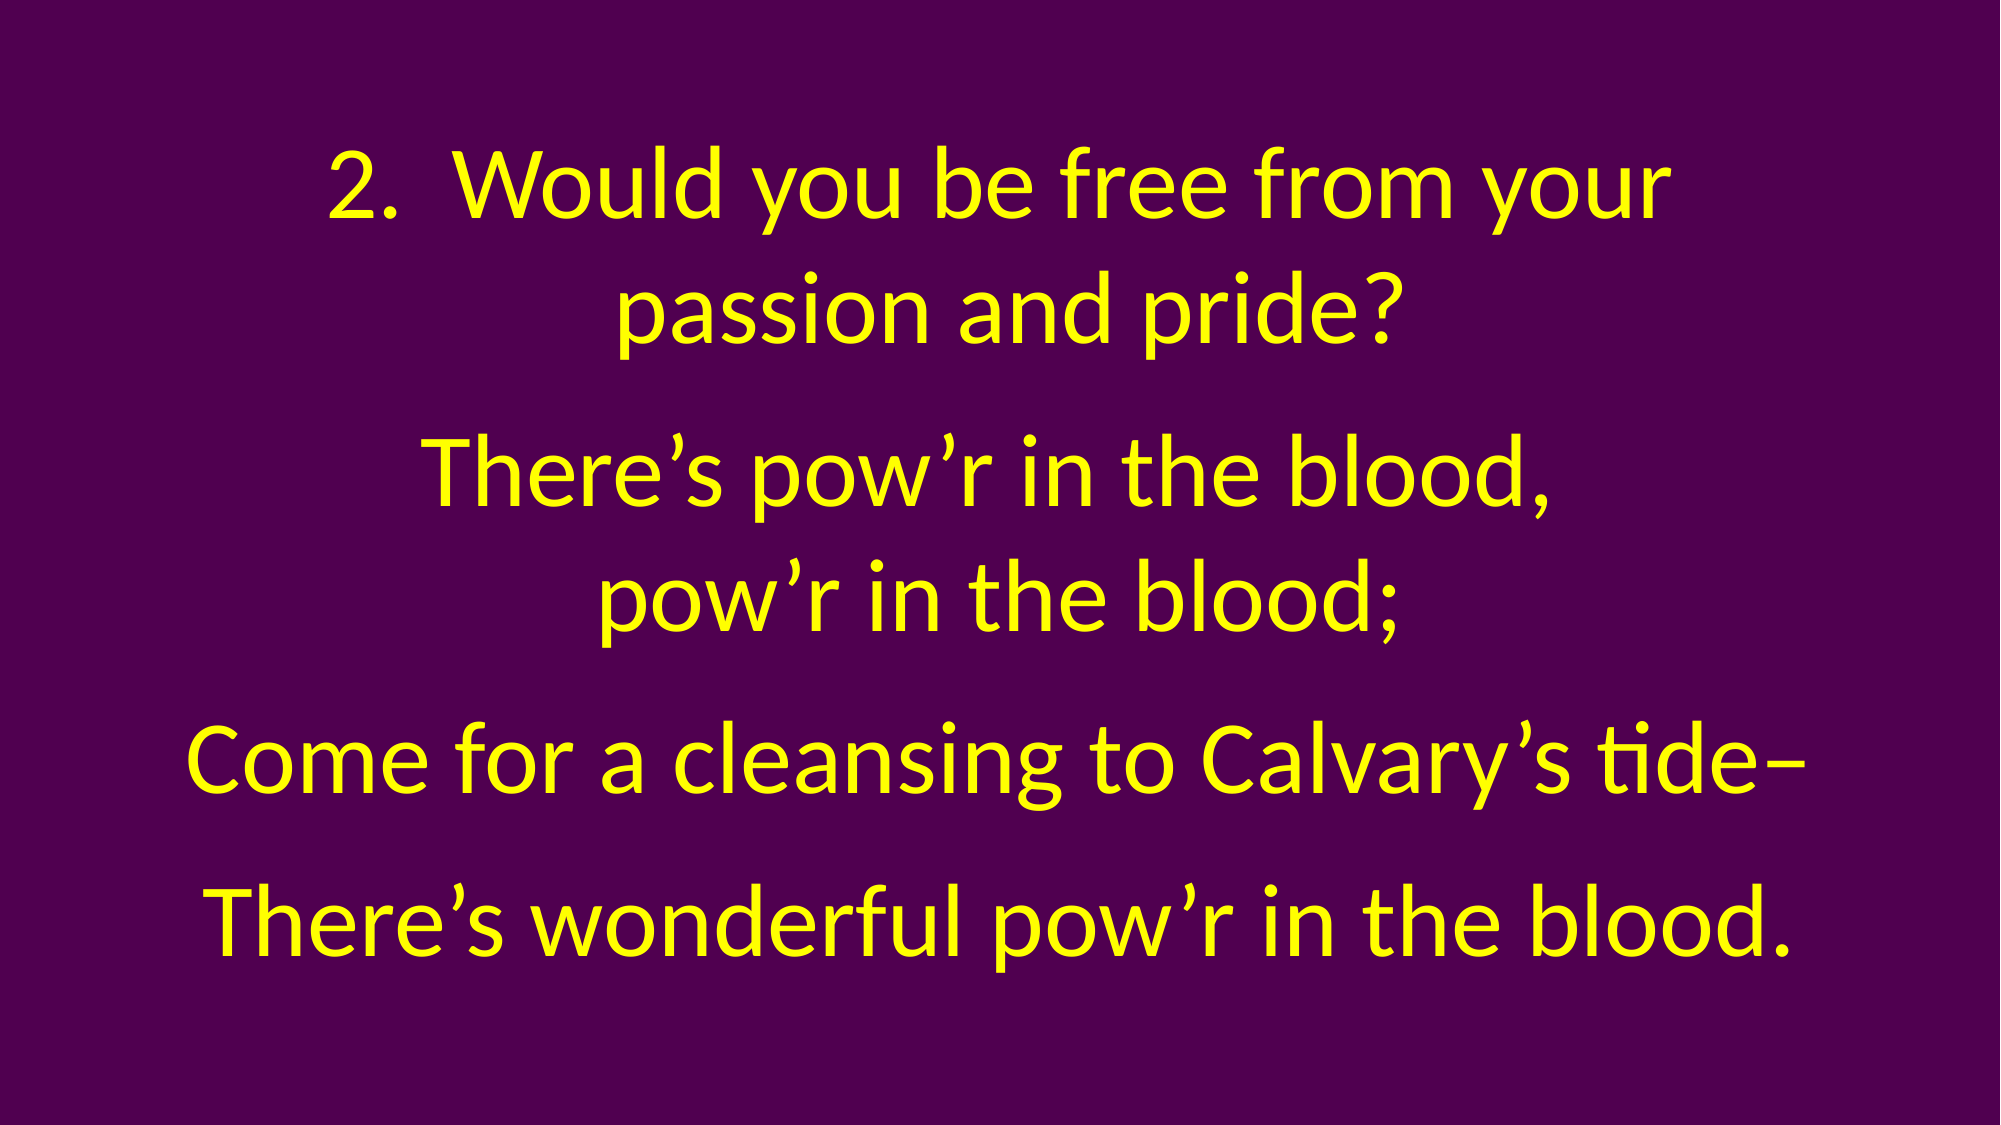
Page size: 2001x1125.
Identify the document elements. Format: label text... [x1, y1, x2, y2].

text_box 2. Would you be free from your passion and pride? There’s pow’r in the blood, pow’r in the blood; Come for a cleansing to Calvary’s tide– There’s wonderful pow’r in the blood. [0, 107, 2000, 985]
